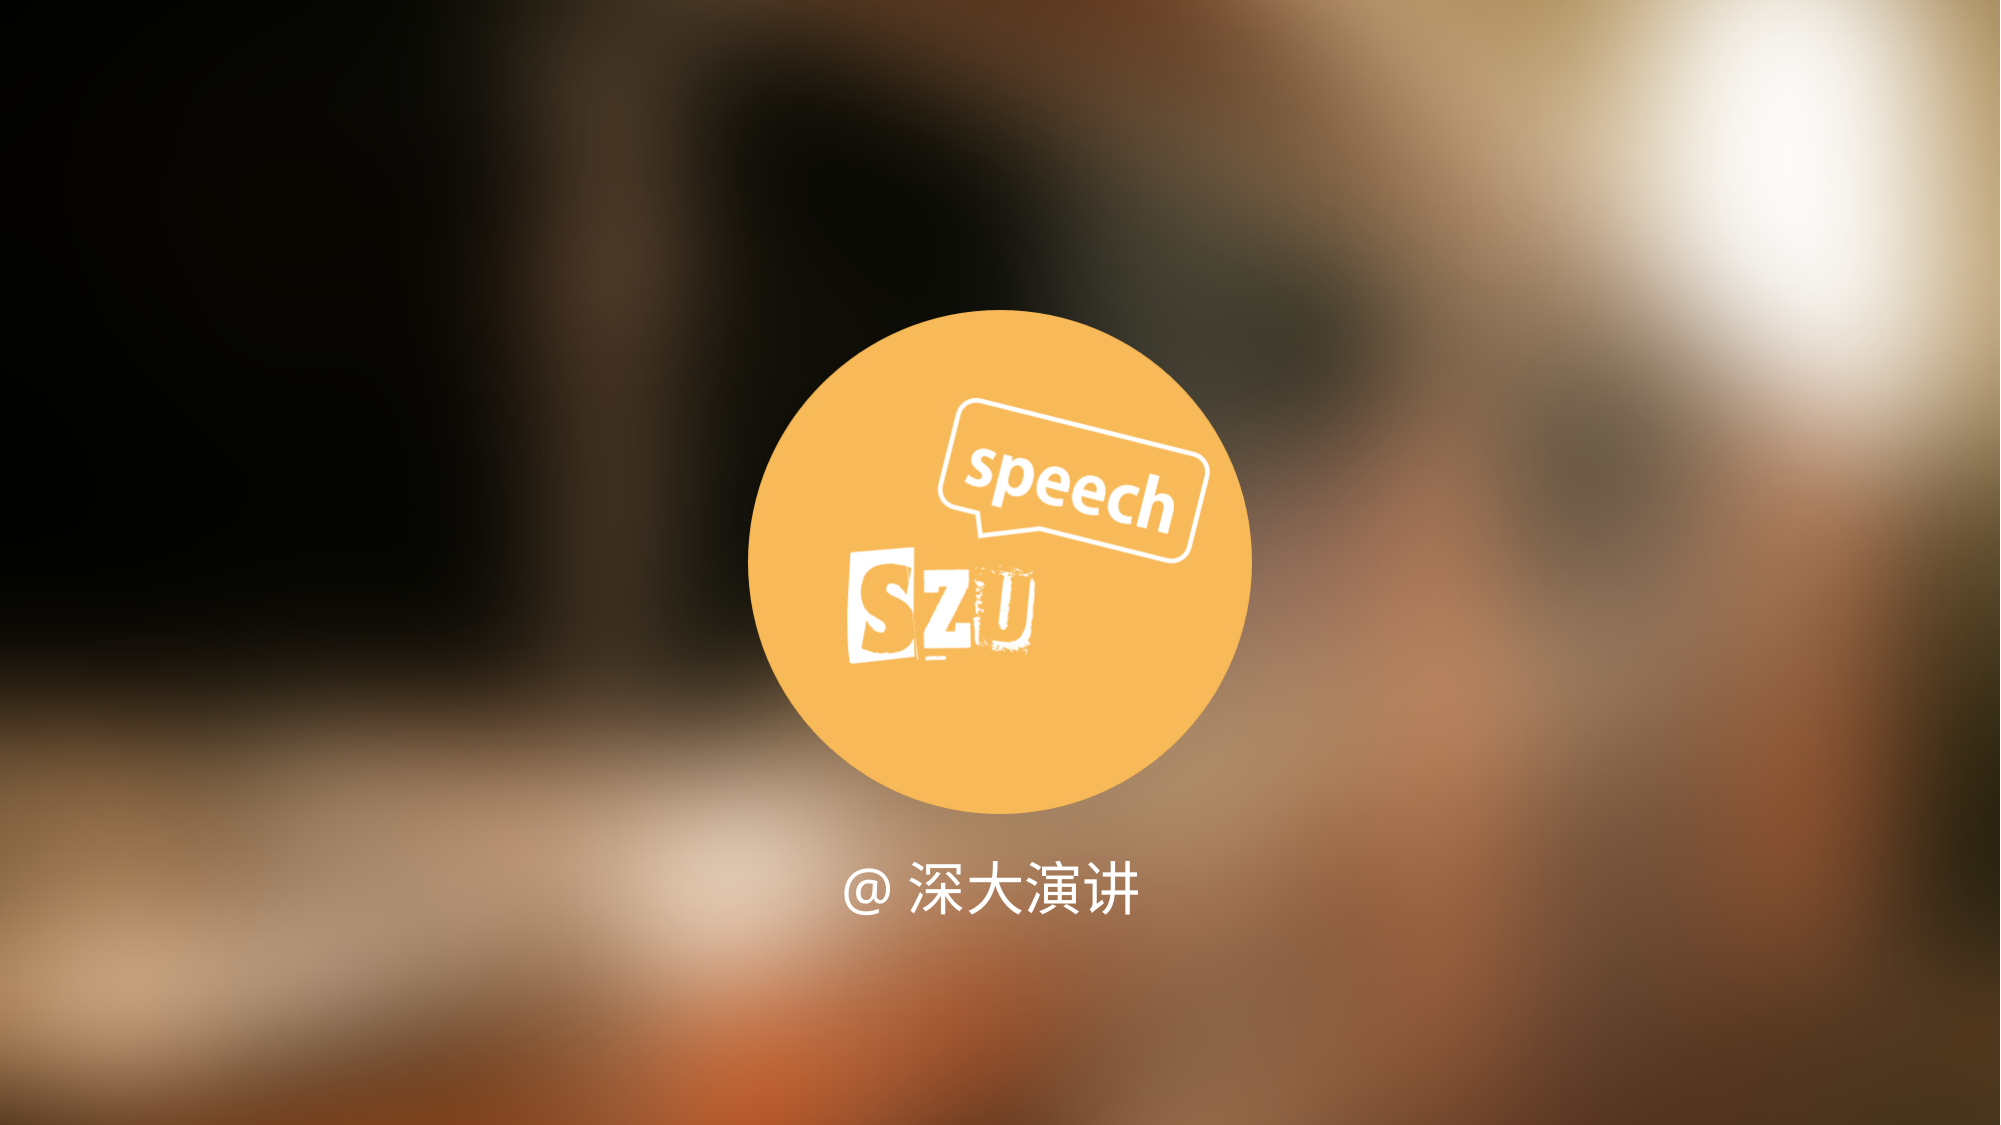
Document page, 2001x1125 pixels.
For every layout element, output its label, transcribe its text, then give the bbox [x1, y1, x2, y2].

text_box @深大演讲 [730, 844, 1252, 930]
picture [0, 0, 2000, 1125]
